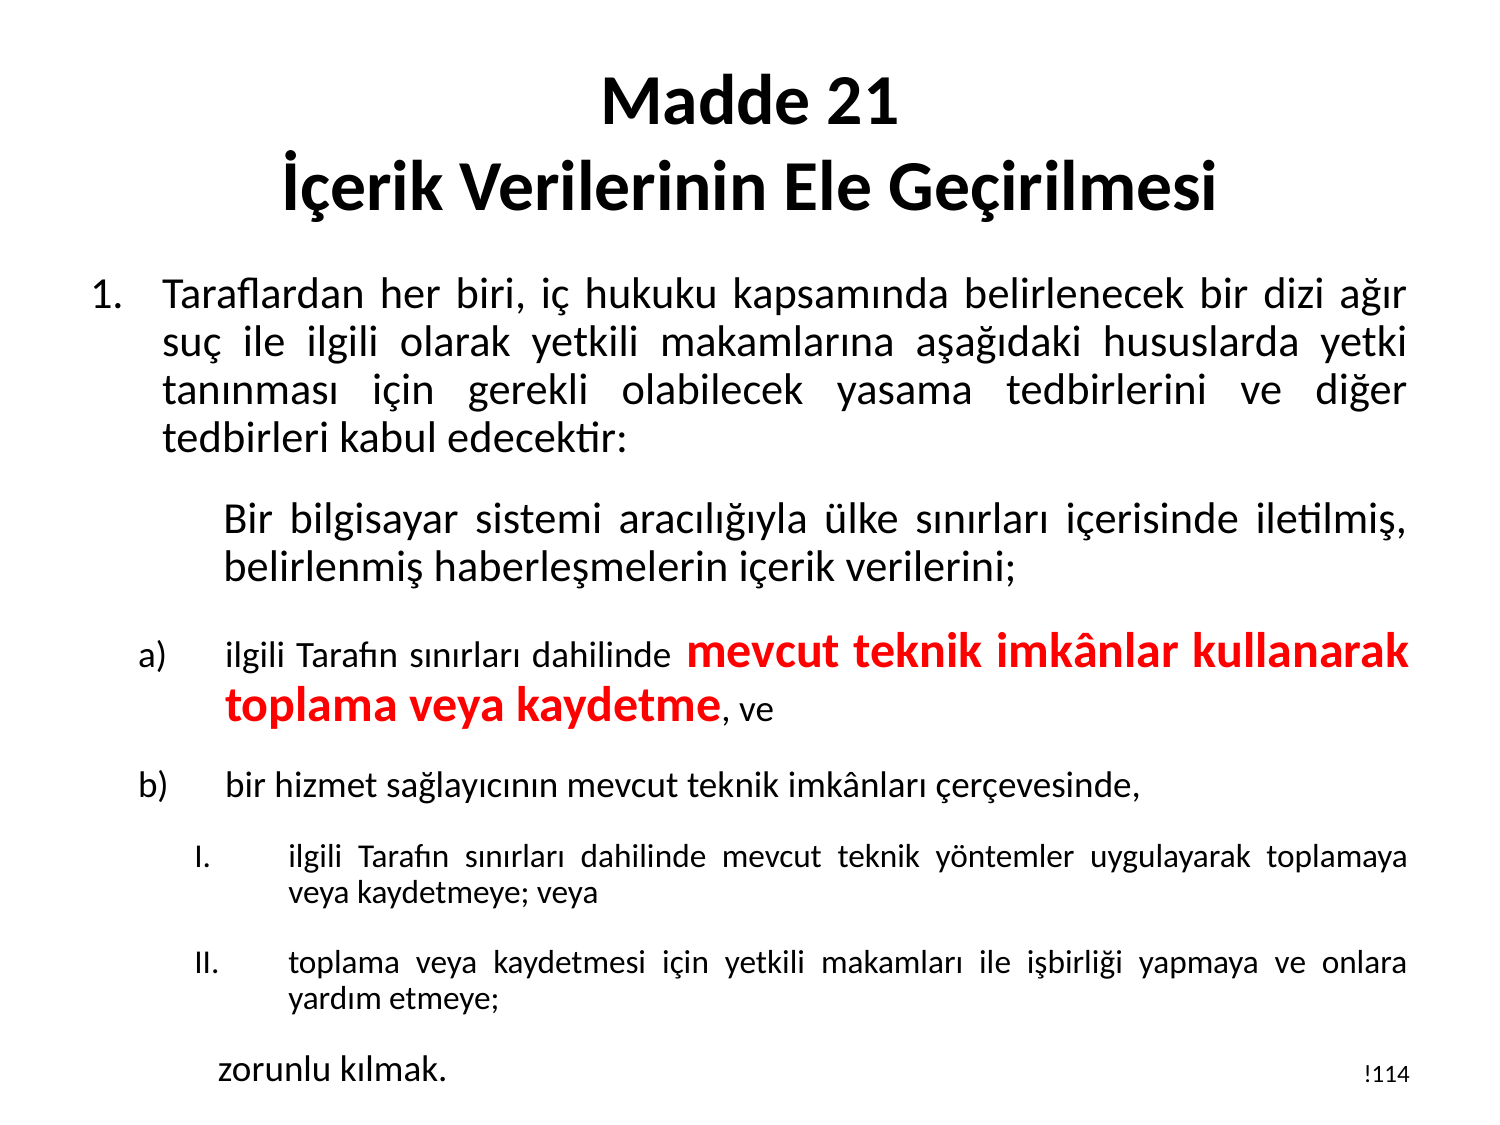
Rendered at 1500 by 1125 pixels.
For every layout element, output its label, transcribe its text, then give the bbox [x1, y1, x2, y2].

title Madde 21 İçerik Verilerinin Ele Geçirilmesi [74, 44, 1426, 233]
text_box Taraflardan her biri, iç hukuku kapsamında belirlenecek bir dizi ağır suç ile ilgili olarak yetkili makamlarına aşağıdaki hususlarda yetki tanınması için gerekli olabilecek yasama tedbirlerini ve diğer tedbirleri kabul edecektir: Bir bilgisayar sistemi aracılığıyla ülke sınırları içerisinde iletilmiş, belirlenmiş haberleşmelerin içerik verilerini; ilgili Tarafın sınırları dahilinde mevcut teknik imkânlar kullanarak toplama veya kaydetme, ve bir hizmet sağlayıcının mevcut teknik imkânları çerçevesinde, ilgili Tarafın sınırları dahilinde mevcut teknik yöntemler uygulayarak toplamaya veya kaydetmeye; veya toplama veya kaydetmesi için yetkili makamları ile işbirliği yapmaya ve onlara yardım etmeye; zorunlu kılmak. [74, 262, 1425, 1103]
